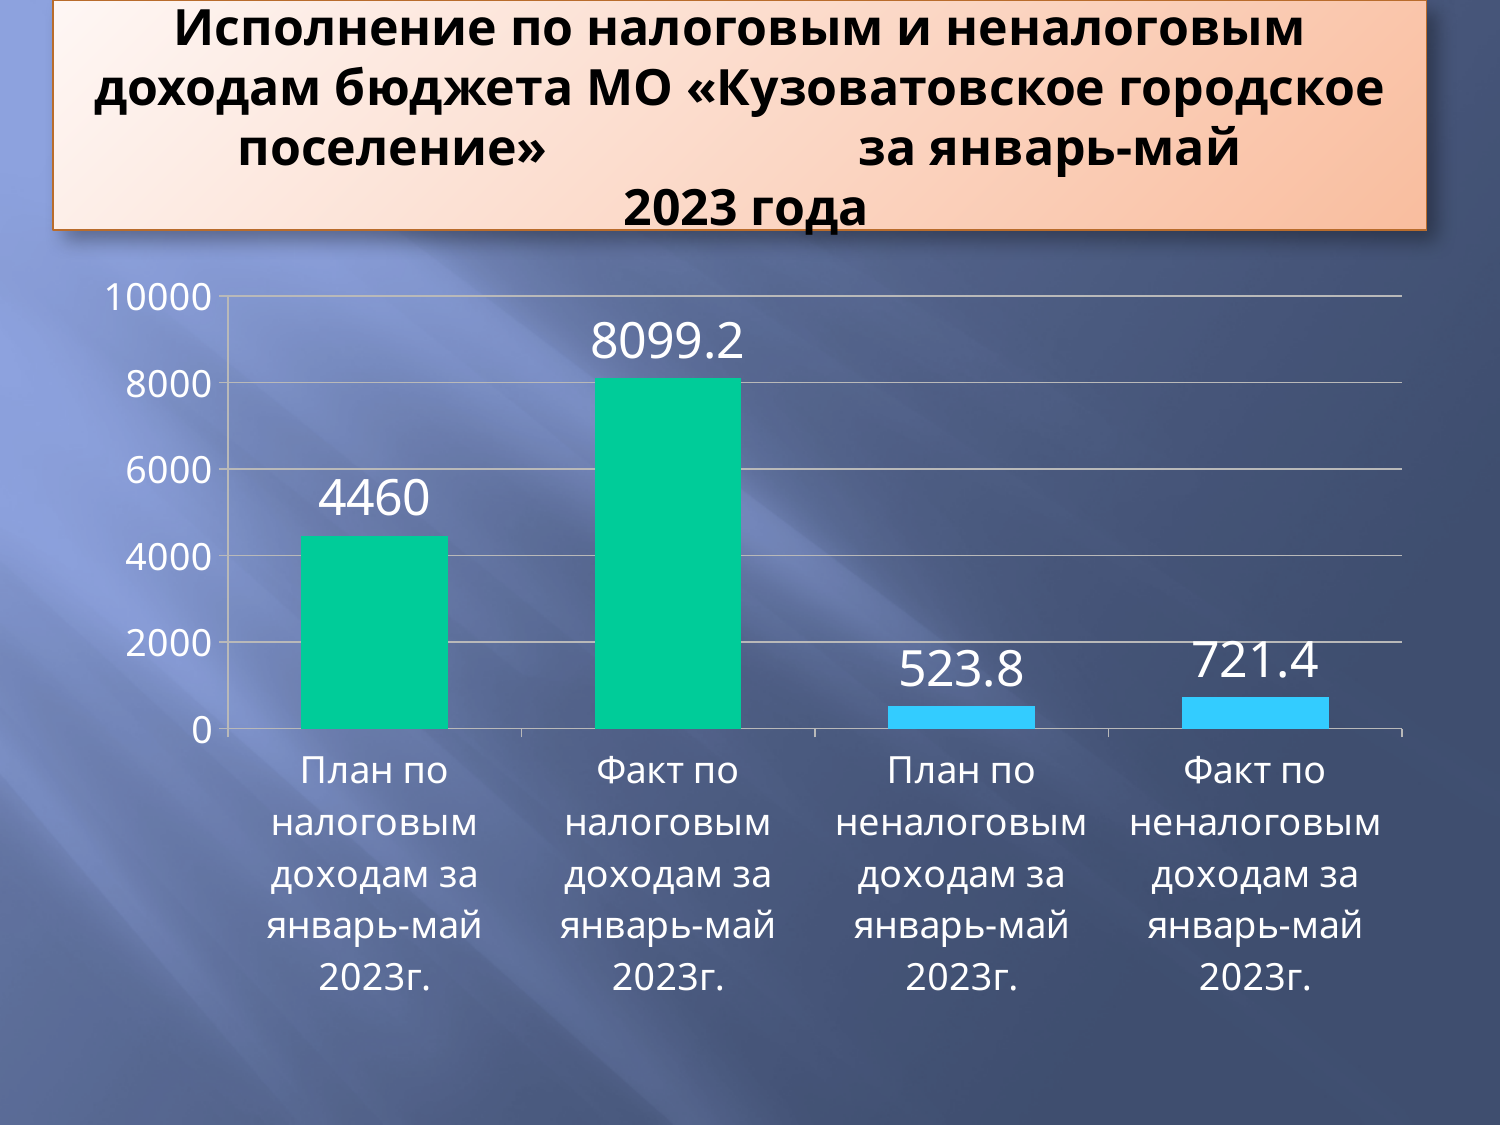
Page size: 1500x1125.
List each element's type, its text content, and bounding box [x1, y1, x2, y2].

title Исполнение по налоговым и неналоговым доходам бюджета МО «Кузоватовское городское поселение» за январь-май 2023 года [52, 0, 1427, 231]
chart [74, 262, 1426, 1006]
